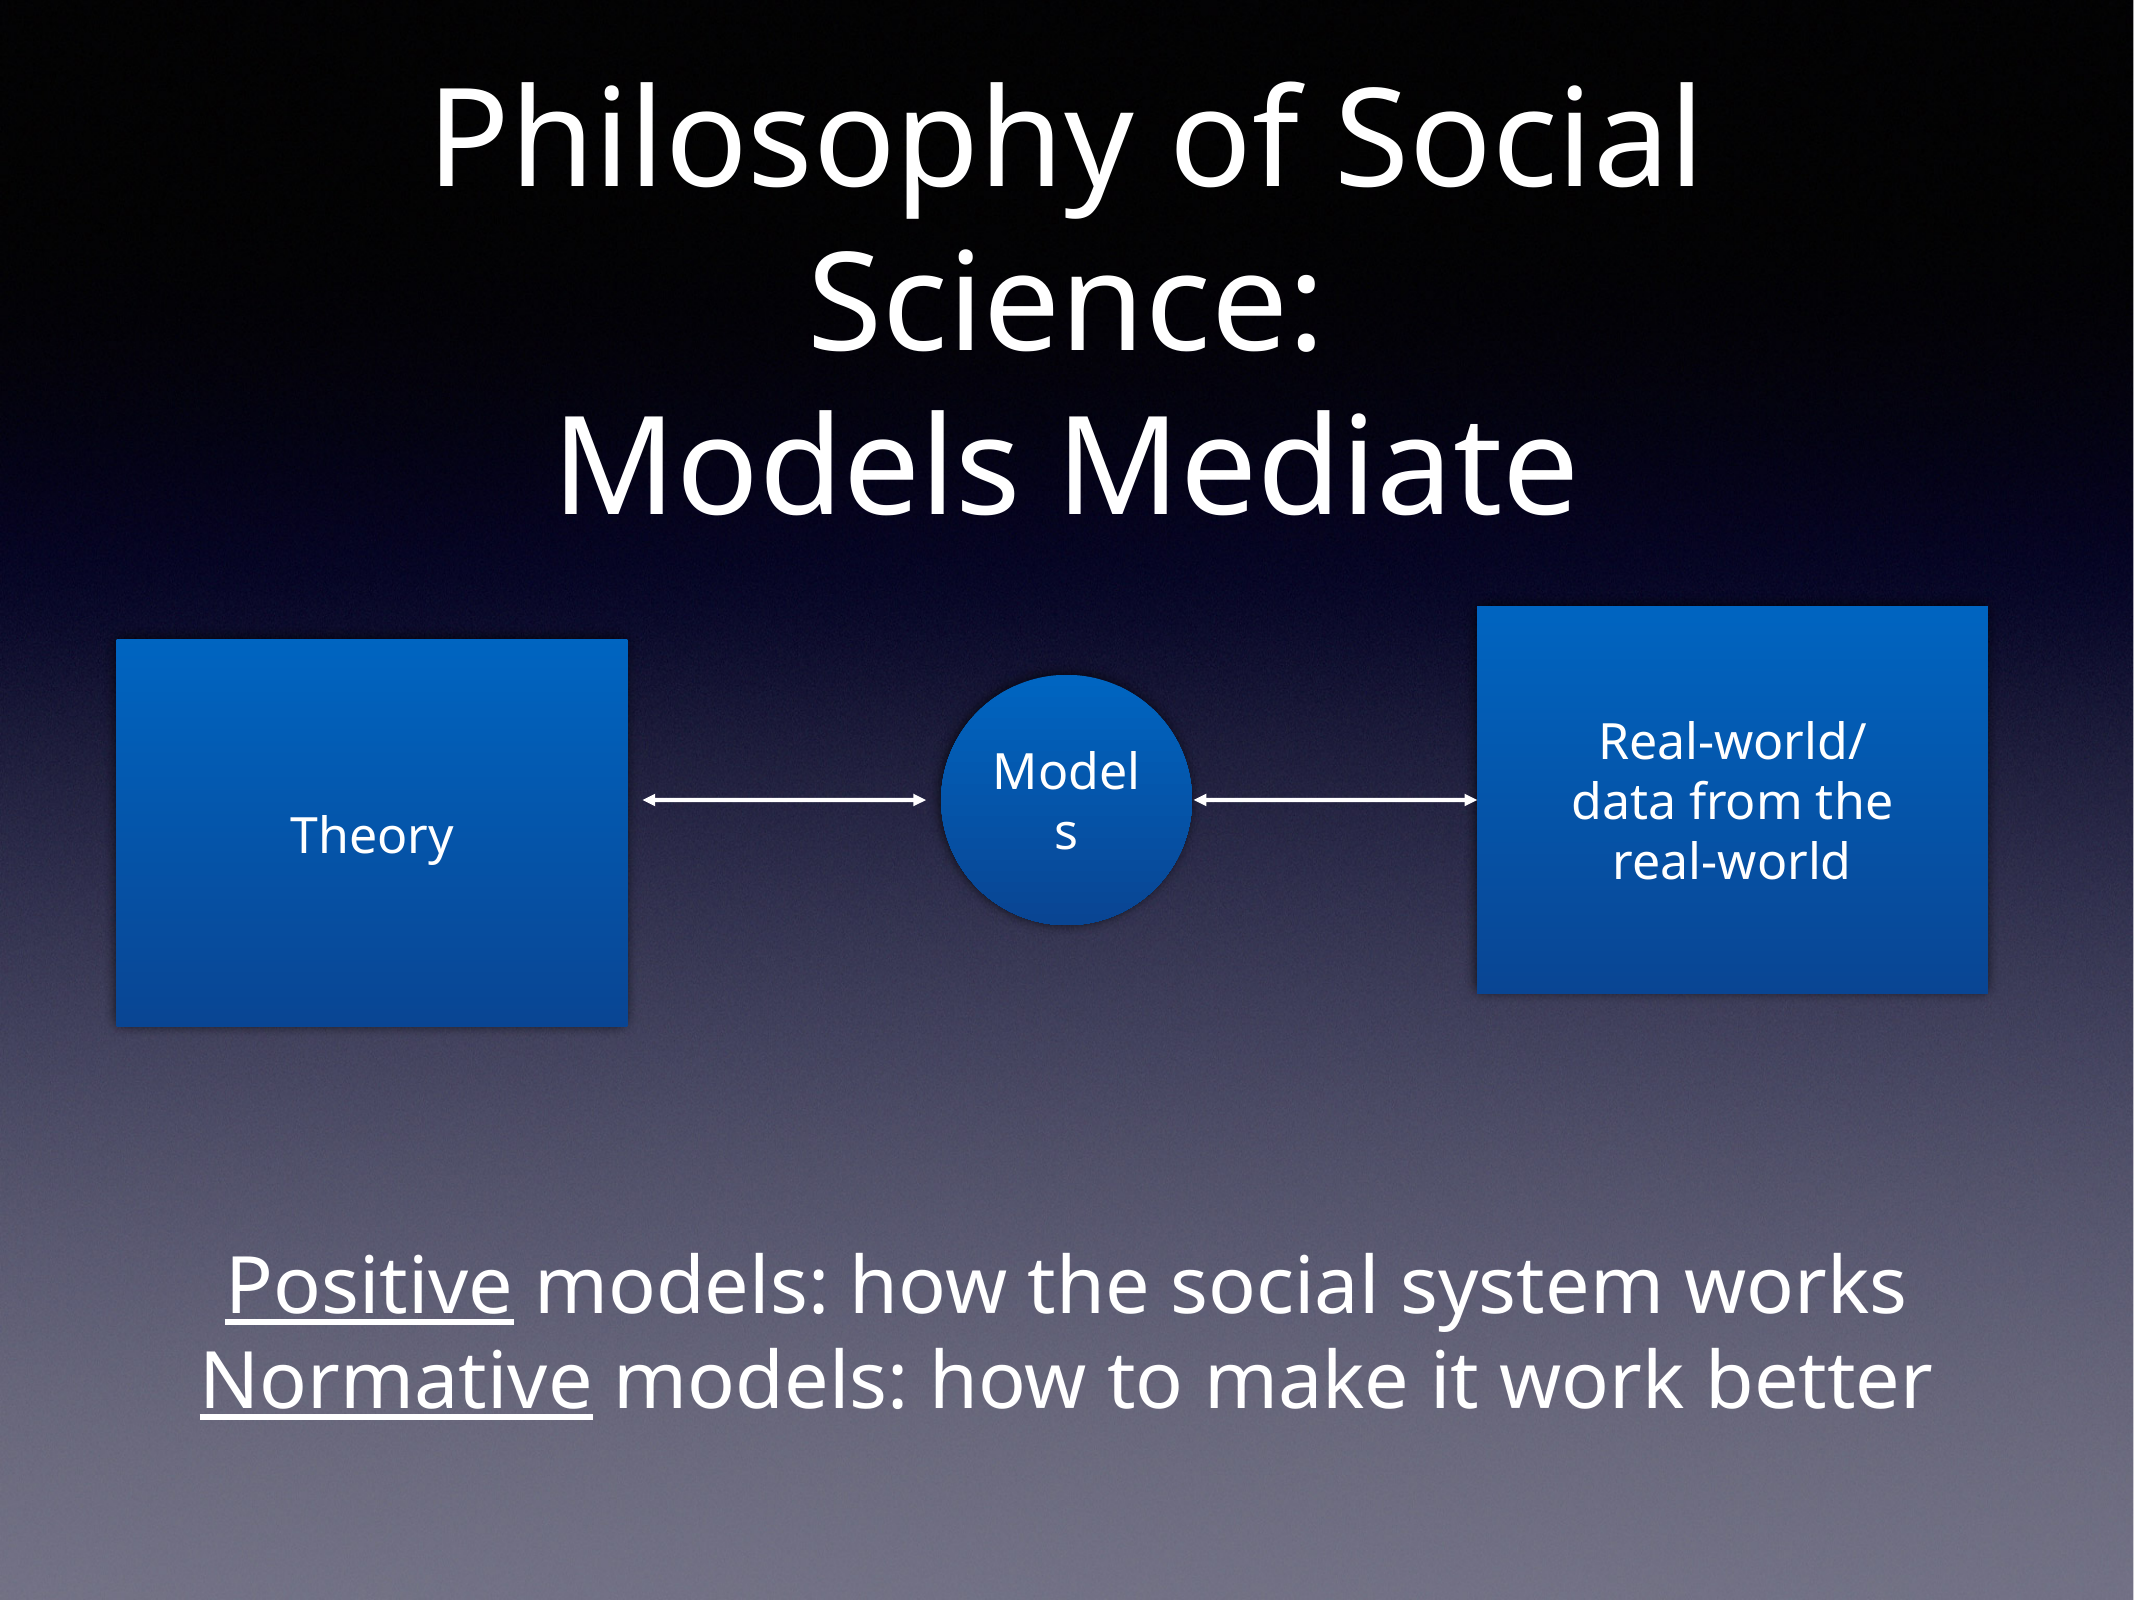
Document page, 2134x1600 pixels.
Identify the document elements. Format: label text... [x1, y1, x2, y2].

text_box Models [941, 674, 1193, 926]
text_box Real-world/ data from the real-world [1477, 606, 1988, 994]
text_box Theory [116, 639, 628, 1027]
picture [0, 0, 2134, 1600]
text_box [642, 793, 926, 807]
title Philosophy of Social Science: Models Mediate [155, 66, 1978, 526]
text_box Positive models: how the social system works Normative models: how to make it work better [191, 1225, 1942, 1433]
text_box [1193, 793, 1478, 807]
